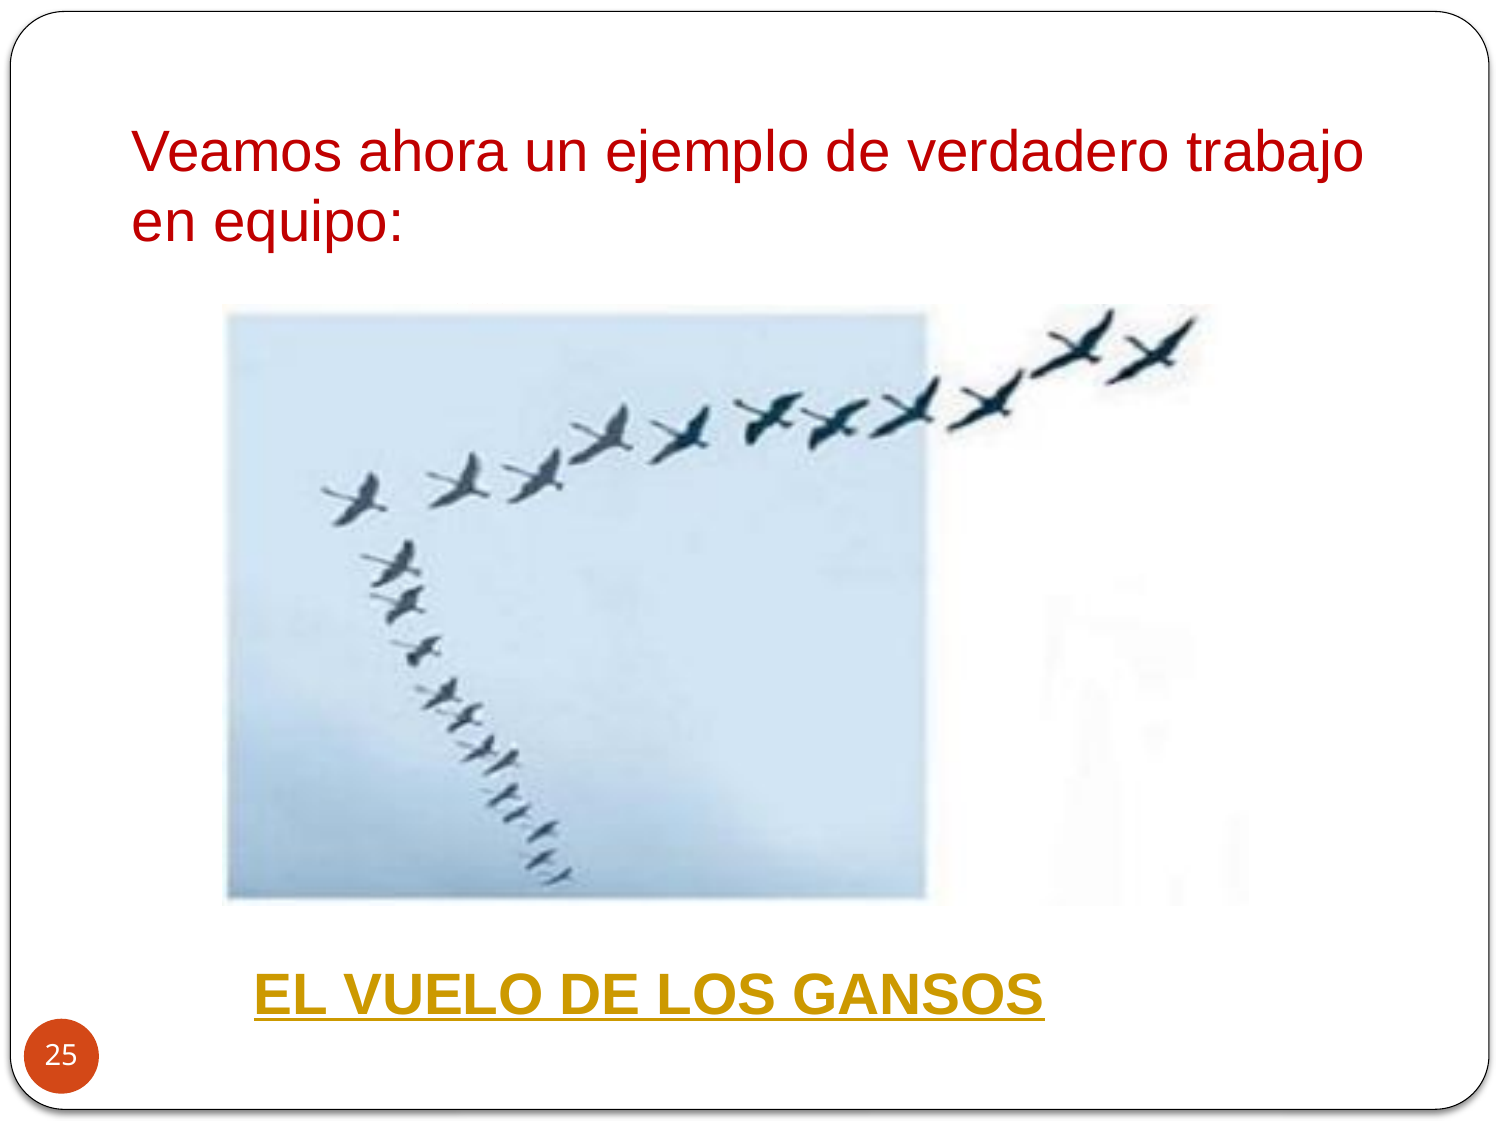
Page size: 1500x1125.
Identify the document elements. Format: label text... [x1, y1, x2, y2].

picture [222, 304, 1249, 907]
text_box EL VUELO DE LOS GANSOS [239, 949, 1060, 1034]
text_box Veamos ahora un ejemplo de verdadero trabajo en equipo: .... [117, 105, 1418, 331]
slide_number 25 [23, 1018, 99, 1094]
